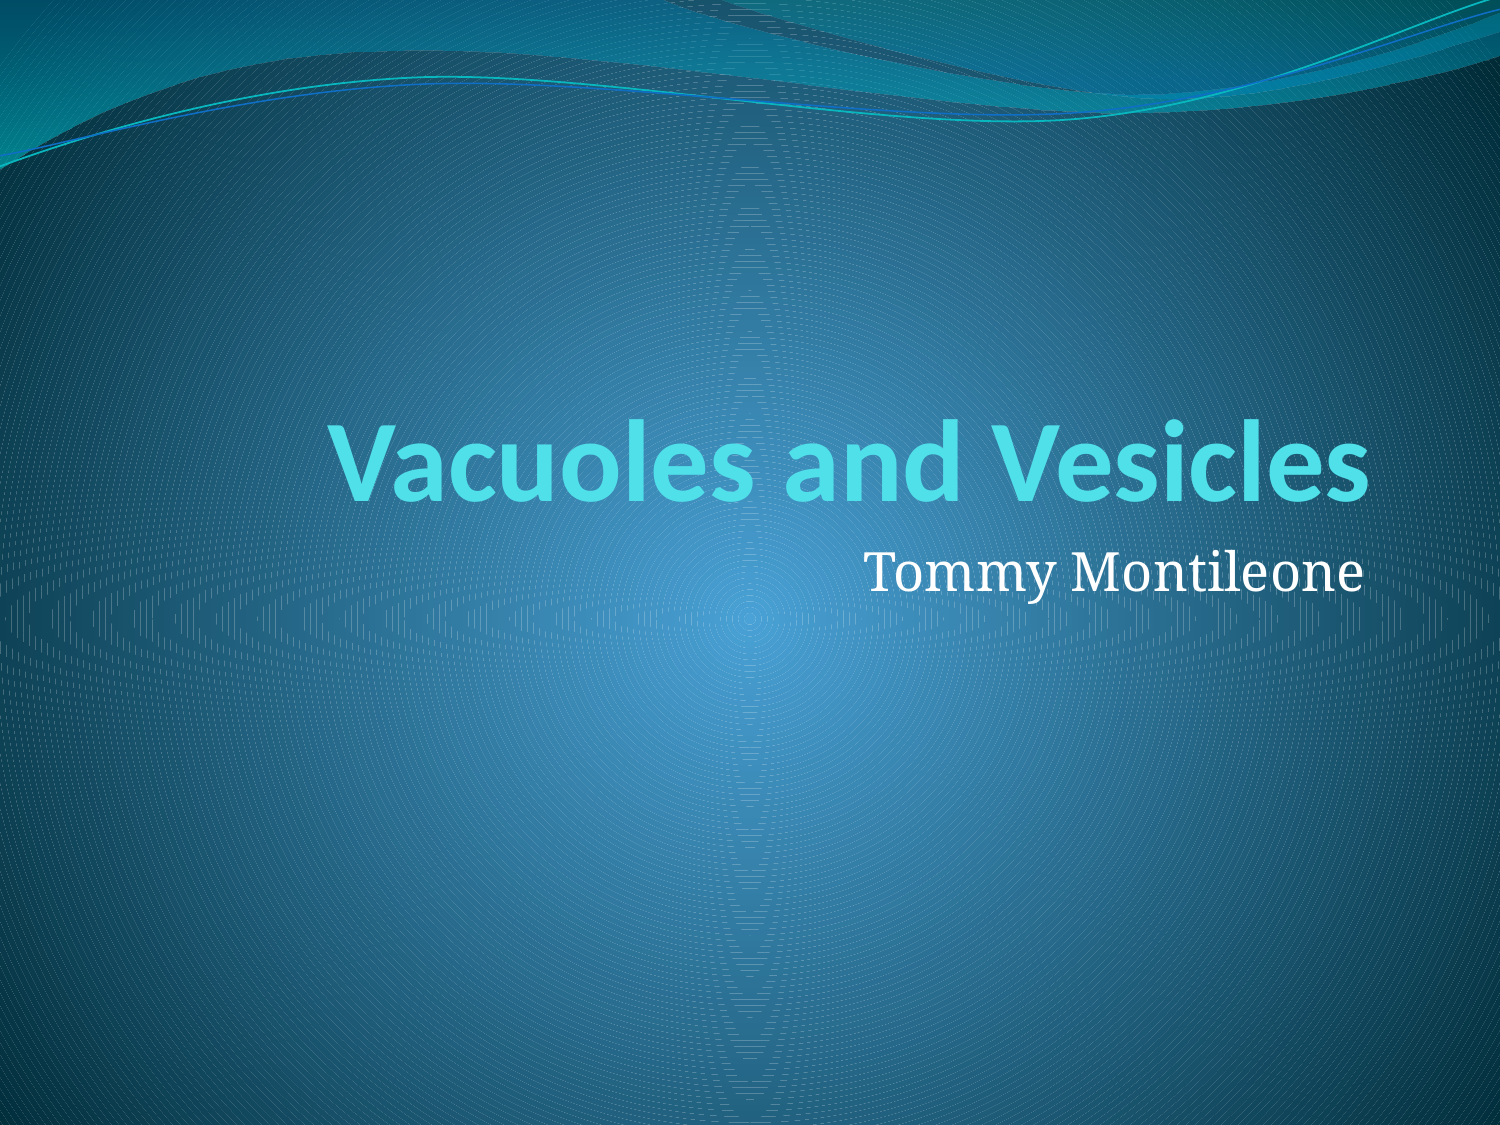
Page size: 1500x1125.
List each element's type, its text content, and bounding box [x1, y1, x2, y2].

subtitle Tommy Montileone [87, 529, 1376, 818]
title Vacuoles and Vesicles [87, 224, 1376, 525]
